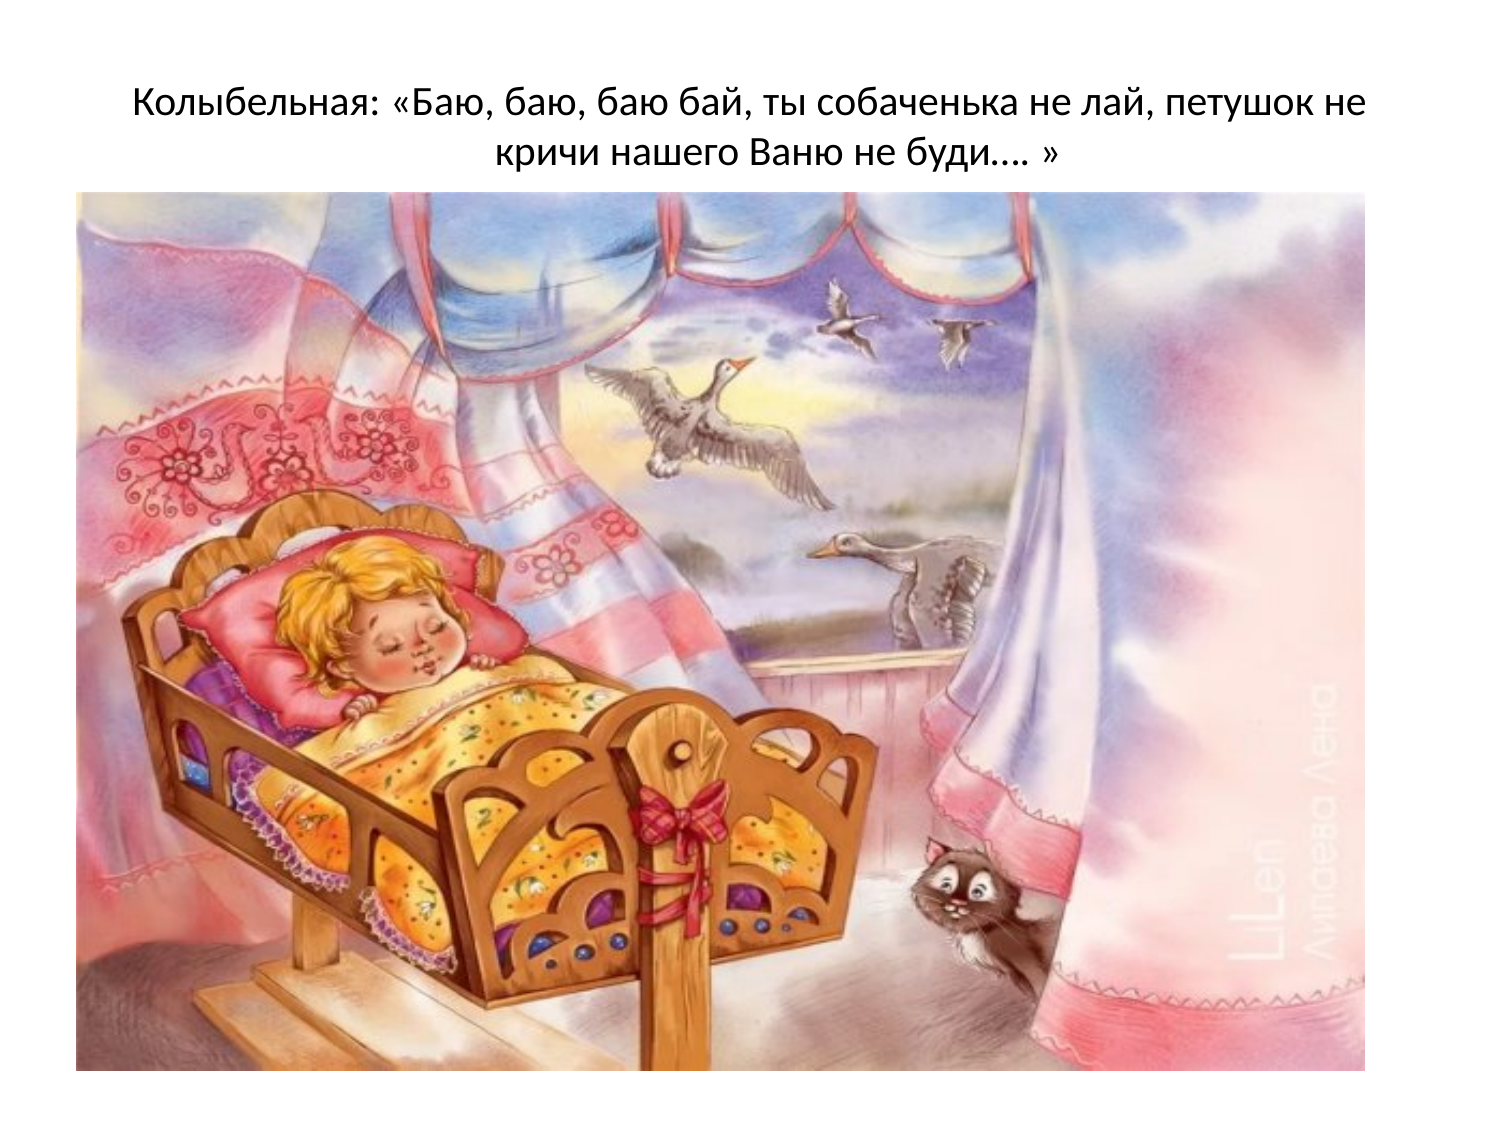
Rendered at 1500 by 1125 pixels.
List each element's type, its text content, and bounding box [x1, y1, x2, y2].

picture [76, 192, 1365, 1071]
list Колыбельная: «Баю, баю, баю бай, ты собаченька не лай, петушок не кричи нашего Ваню не буди…. » [75, 66, 1425, 197]
